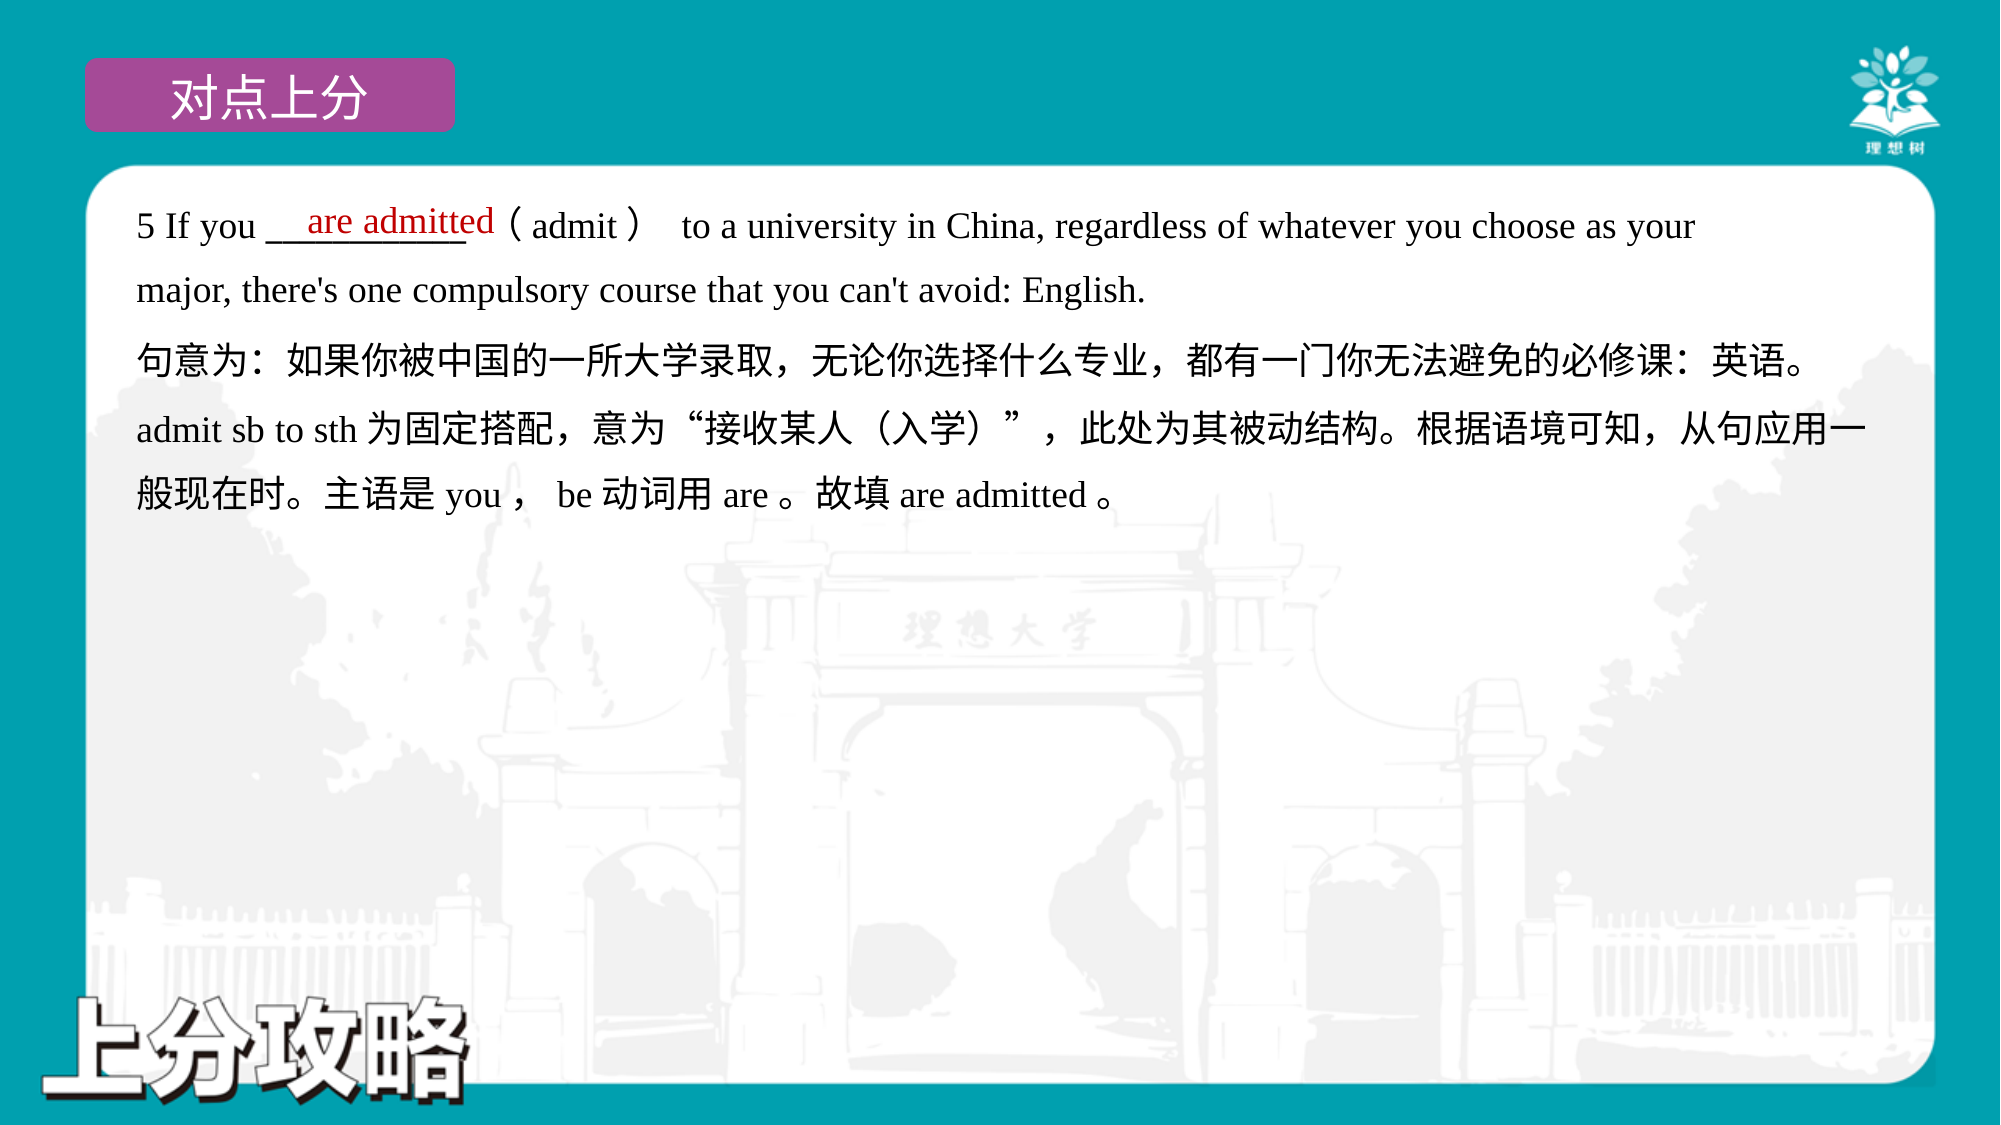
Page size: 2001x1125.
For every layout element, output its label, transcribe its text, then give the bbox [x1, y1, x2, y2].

text_box 5 If you ____________ （admit） to a university in China, regardless of whatever you choose as your major, there's one compulsory course that you can't avoid: English. [136, 176, 1865, 304]
text_box are admitted [289, 171, 513, 233]
text_box 句意为：如果你被中国的一所大学录取，无论你选择什么专业，都有一门你无法避免的必修课：英语。 admit sb to sth为固定搭配，意为“接收某人（入学）”，此处为其被动结构。根据语境可知，从句应用一 般现在时。主语是you，be动词用are。故填are admitted。 [136, 312, 1865, 508]
picture [0, 0, 2000, 1125]
